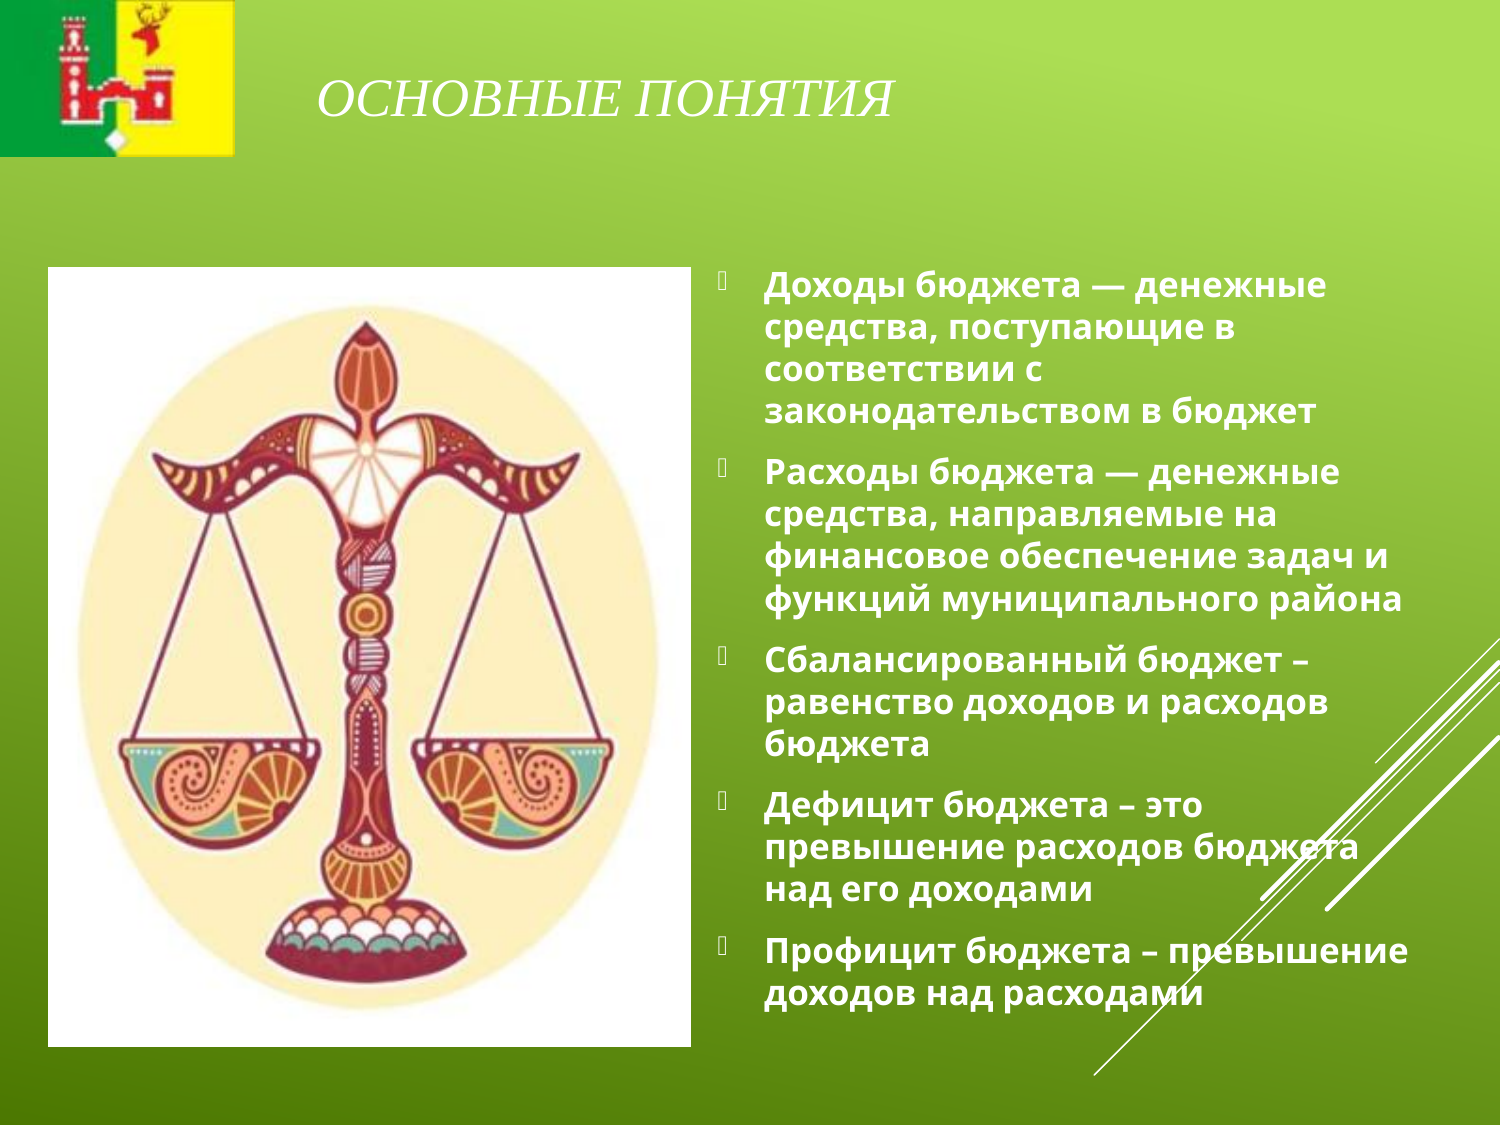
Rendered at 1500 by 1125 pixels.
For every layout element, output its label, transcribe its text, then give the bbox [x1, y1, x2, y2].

title Основные понятия [301, 0, 1375, 188]
picture [0, 0, 235, 157]
list Доходы бюджета — денежные средства, поступающие в соответствии с законодательством в бюджет Расходы бюджета — денежные средства, направляемые на финансовое обеспечение задач и функций муниципального района Сбалансированный бюджет – равенство доходов и расходов бюджета Дефицит бюджета – это превышение расходов бюджета над его доходами Профицит бюджета – превышение доходов над расходами [702, 208, 1425, 1067]
picture [48, 266, 692, 1047]
